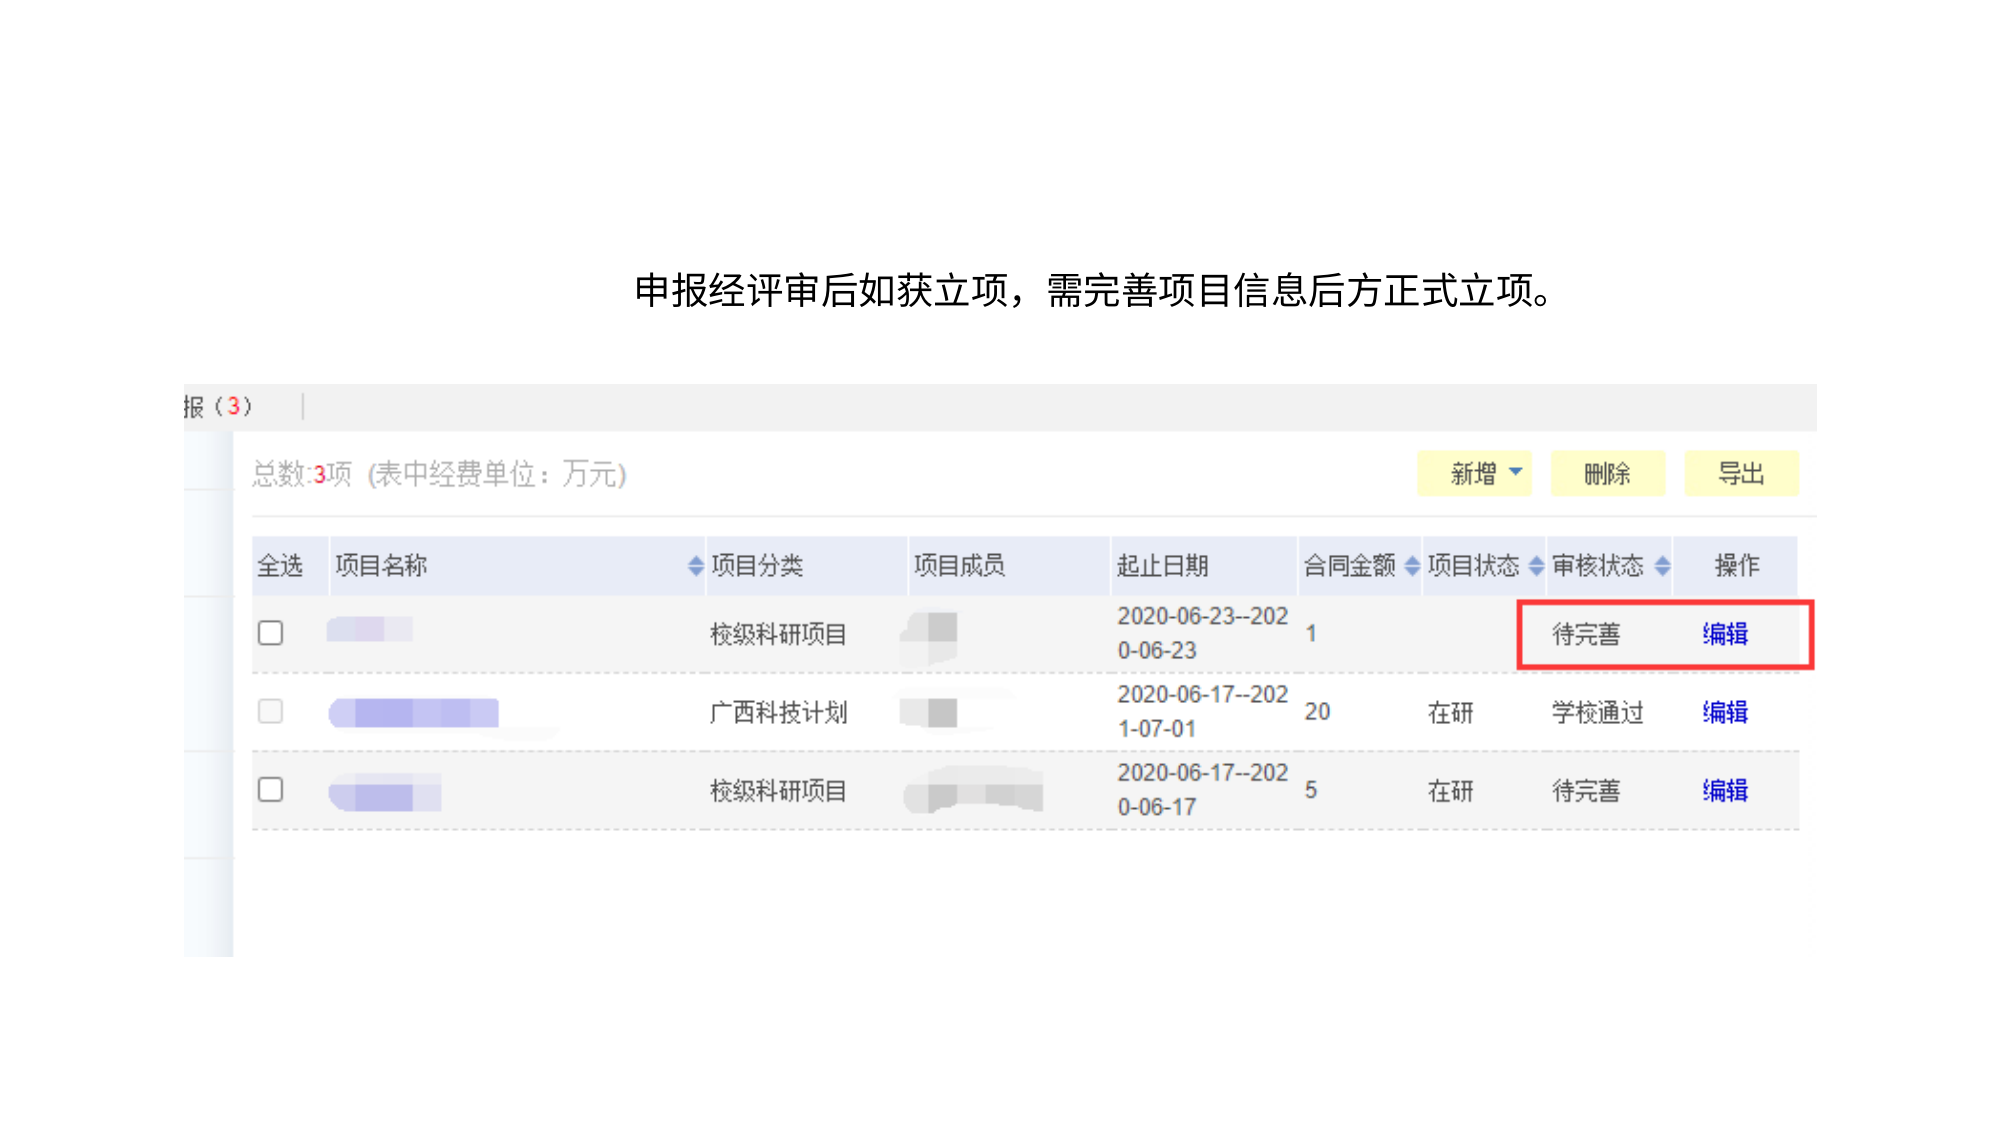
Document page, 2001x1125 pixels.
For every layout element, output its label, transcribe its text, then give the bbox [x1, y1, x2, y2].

picture [184, 384, 1817, 958]
text_box 申报经评审后如获立项，需完善项目信息后方正式立项。 [618, 259, 1566, 320]
